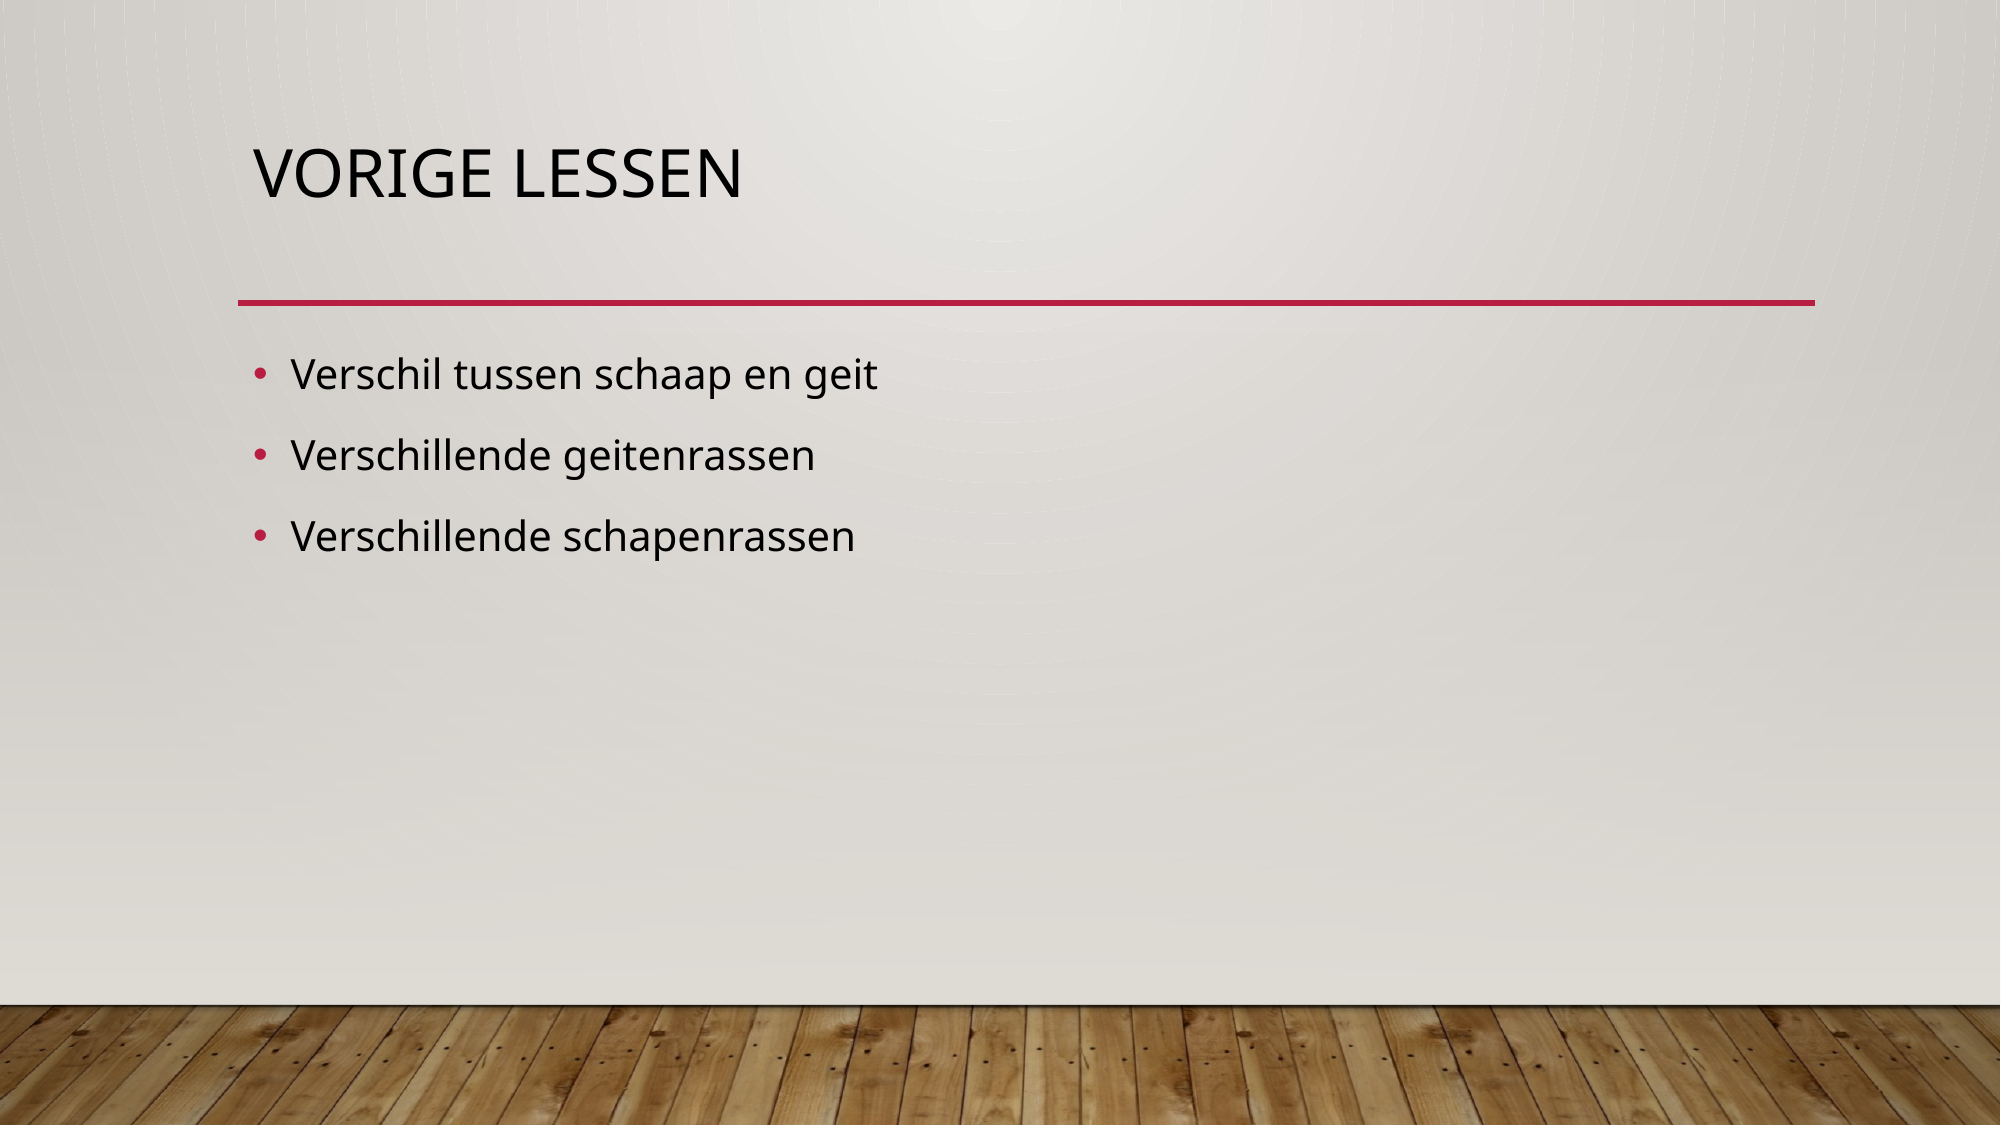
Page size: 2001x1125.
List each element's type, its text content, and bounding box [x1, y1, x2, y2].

list Verschil tussen schaap en geit Verschillende geitenrassen Verschillende schapenrassen [238, 330, 1814, 897]
title Vorige lessen [238, 131, 1814, 305]
picture [0, 1005, 2000, 1125]
